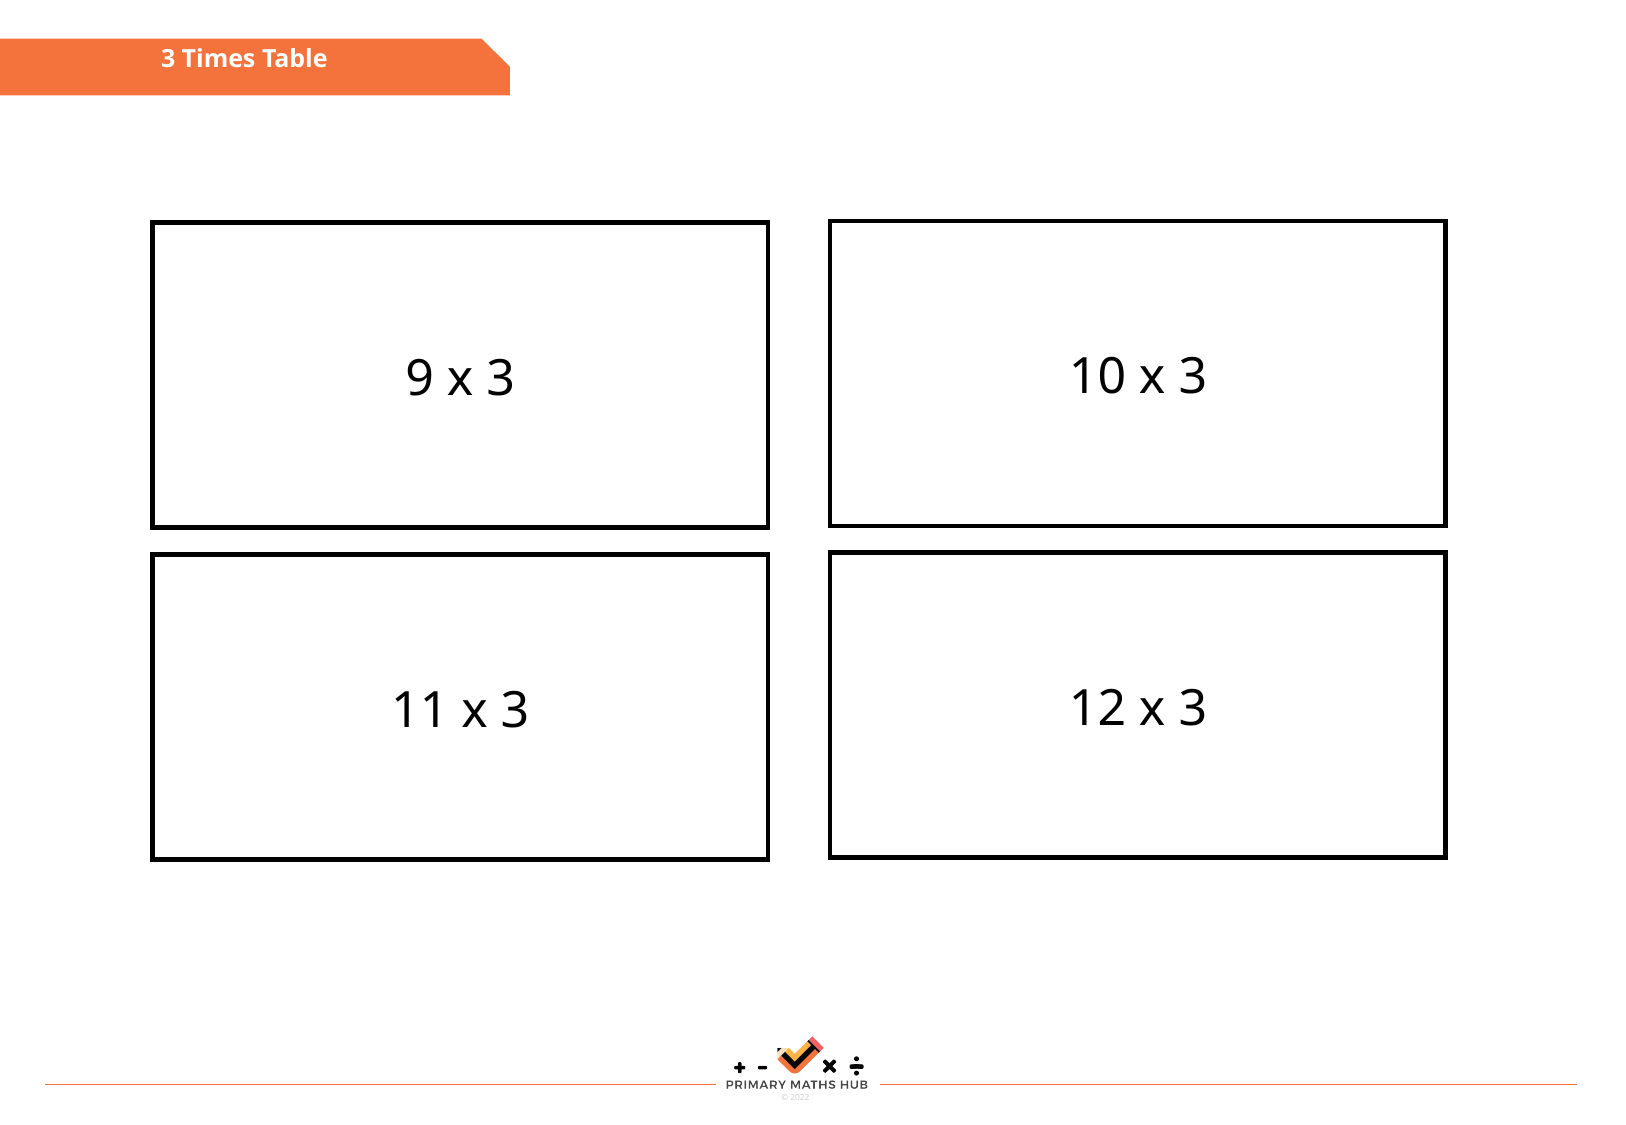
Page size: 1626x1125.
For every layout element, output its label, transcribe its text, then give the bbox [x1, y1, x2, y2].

text_box 10 x 3 [829, 220, 1447, 527]
text_box 11 x 3 [151, 553, 769, 860]
text_box 3 Times Table [0, 37, 511, 97]
text_box 9 x 3 [151, 222, 769, 529]
text_box 12 x 3 [829, 552, 1447, 859]
picture [722, 1034, 872, 1094]
text_box © 2022 [720, 1084, 870, 1110]
